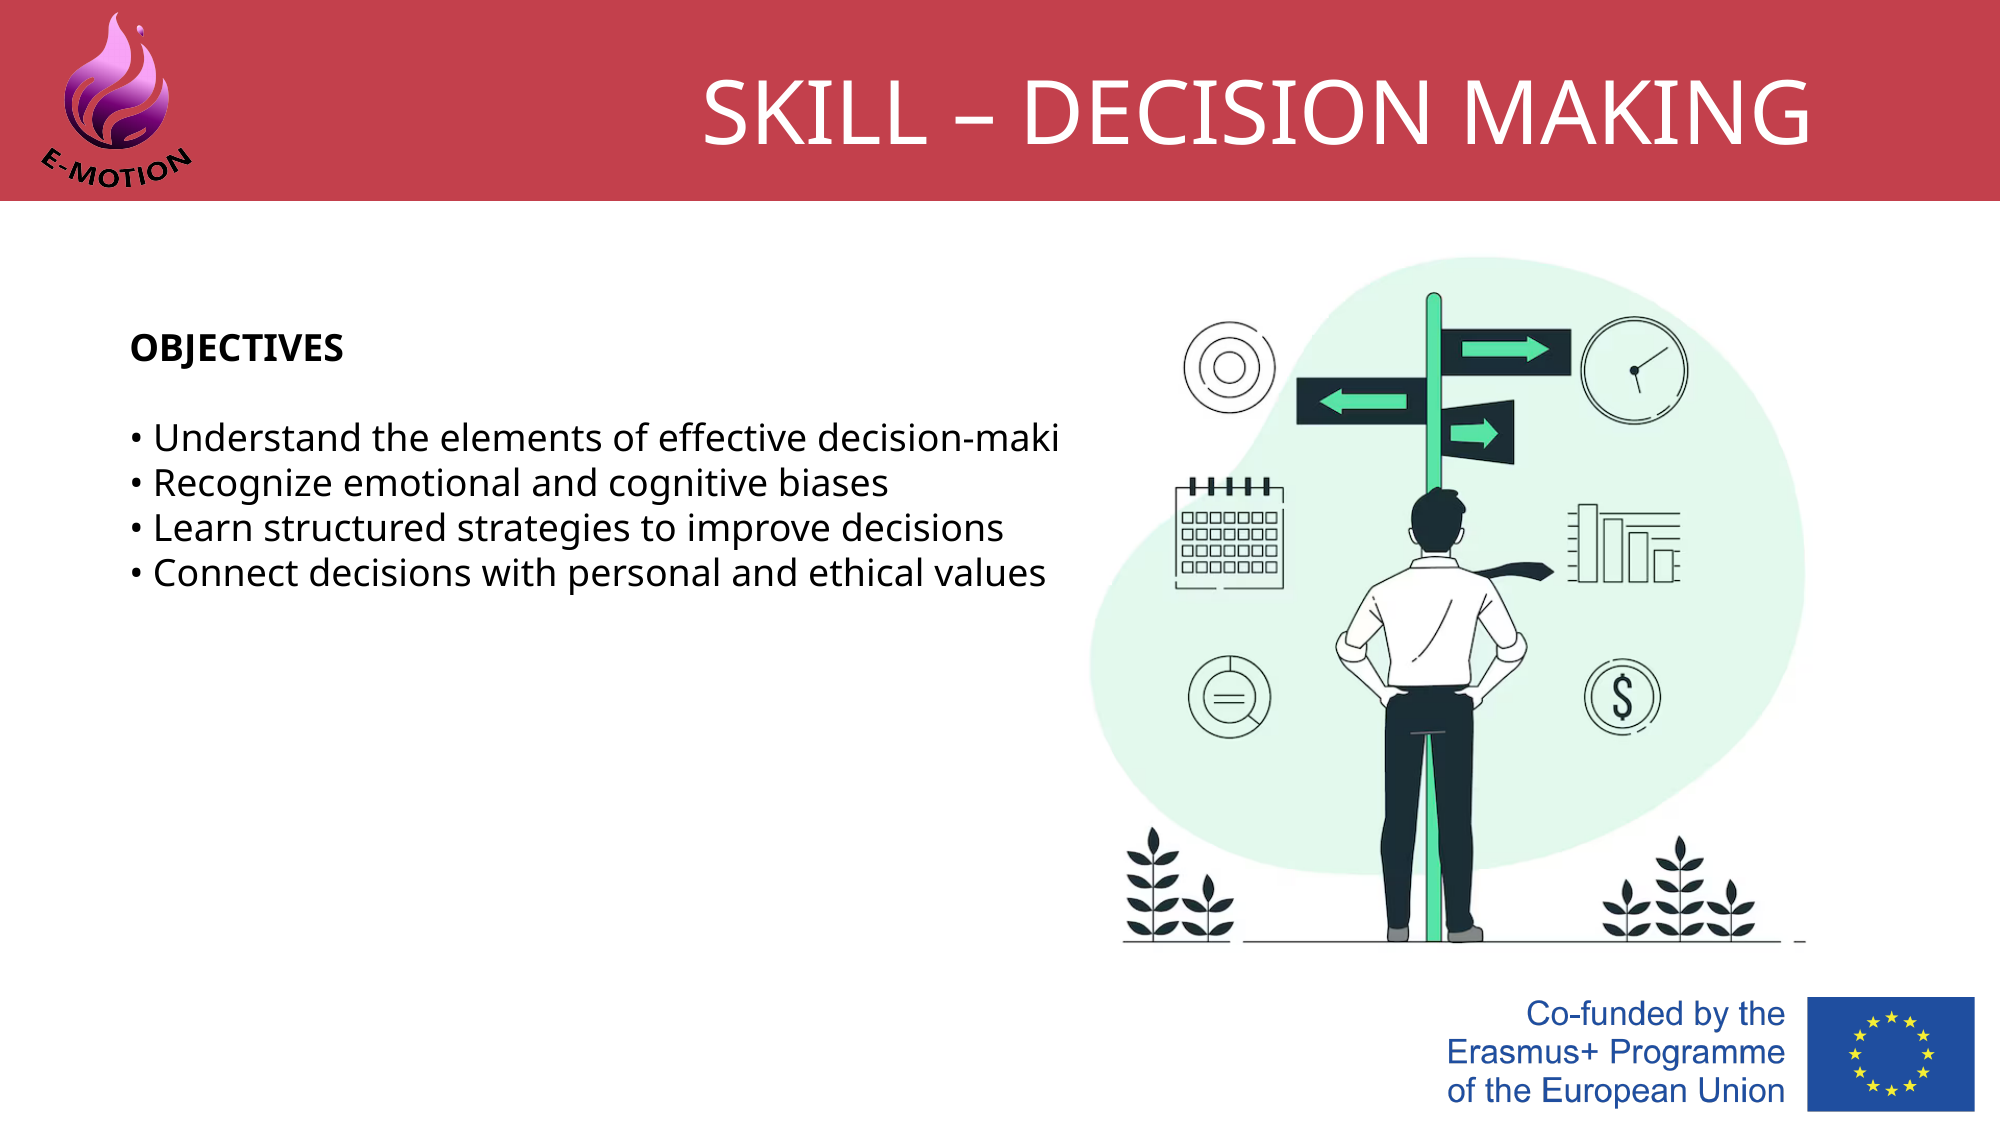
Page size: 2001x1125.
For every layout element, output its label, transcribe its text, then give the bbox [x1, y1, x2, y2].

text_box SKILL – DECISION MAKING [572, 41, 1831, 316]
picture [0, 0, 253, 247]
picture [1061, 218, 1834, 991]
text_box OBJECTIVES • Understand the elements of effective decision-making • Recognize emotional and cognitive biases • Learn structured strategies to improve decisions • Connect decisions with personal and ethical values [114, 316, 1061, 602]
